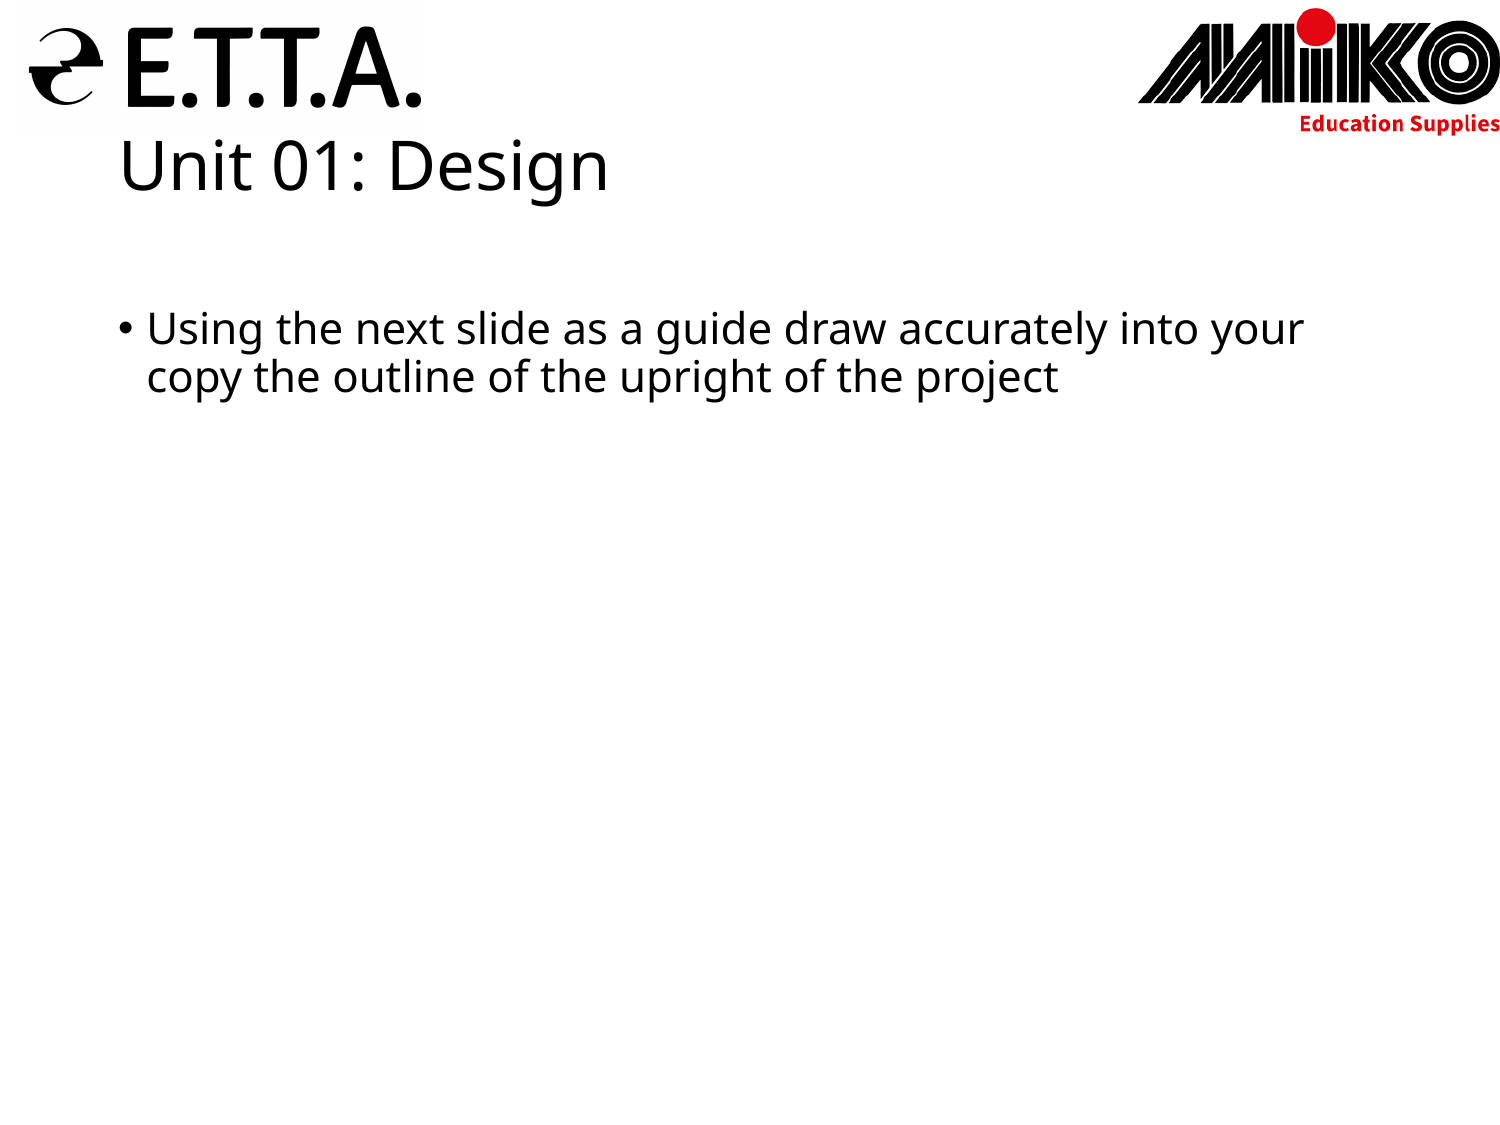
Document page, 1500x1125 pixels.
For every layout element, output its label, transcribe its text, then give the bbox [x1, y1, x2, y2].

list Using the next slide as a guide draw accurately into your copy the outline of the upright of the project [103, 299, 1397, 1014]
title Unit 01: Design [103, 59, 1397, 278]
picture [12, 0, 425, 138]
picture [1138, 8, 1500, 140]
